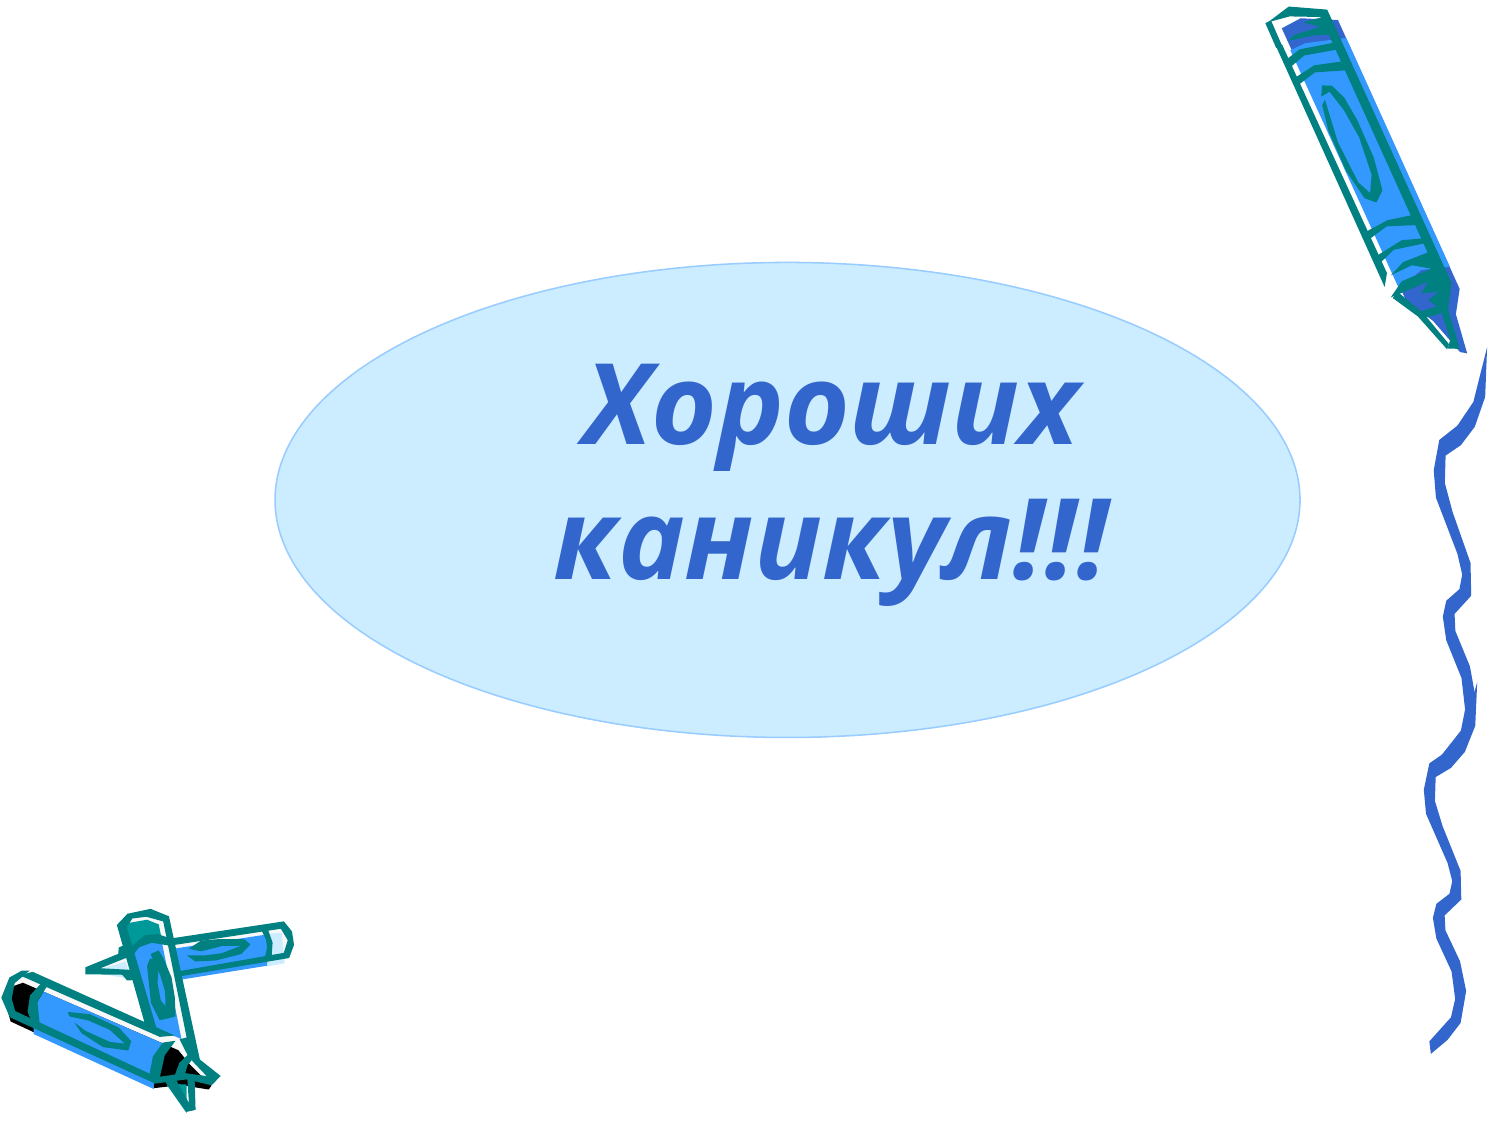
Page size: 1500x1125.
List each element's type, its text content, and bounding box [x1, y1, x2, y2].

text_box Хороших каникул!!! [387, 324, 1275, 610]
text_box [443, 262, 1132, 324]
text_box [275, 351, 1242, 738]
text_box [1275, 426, 1301, 574]
